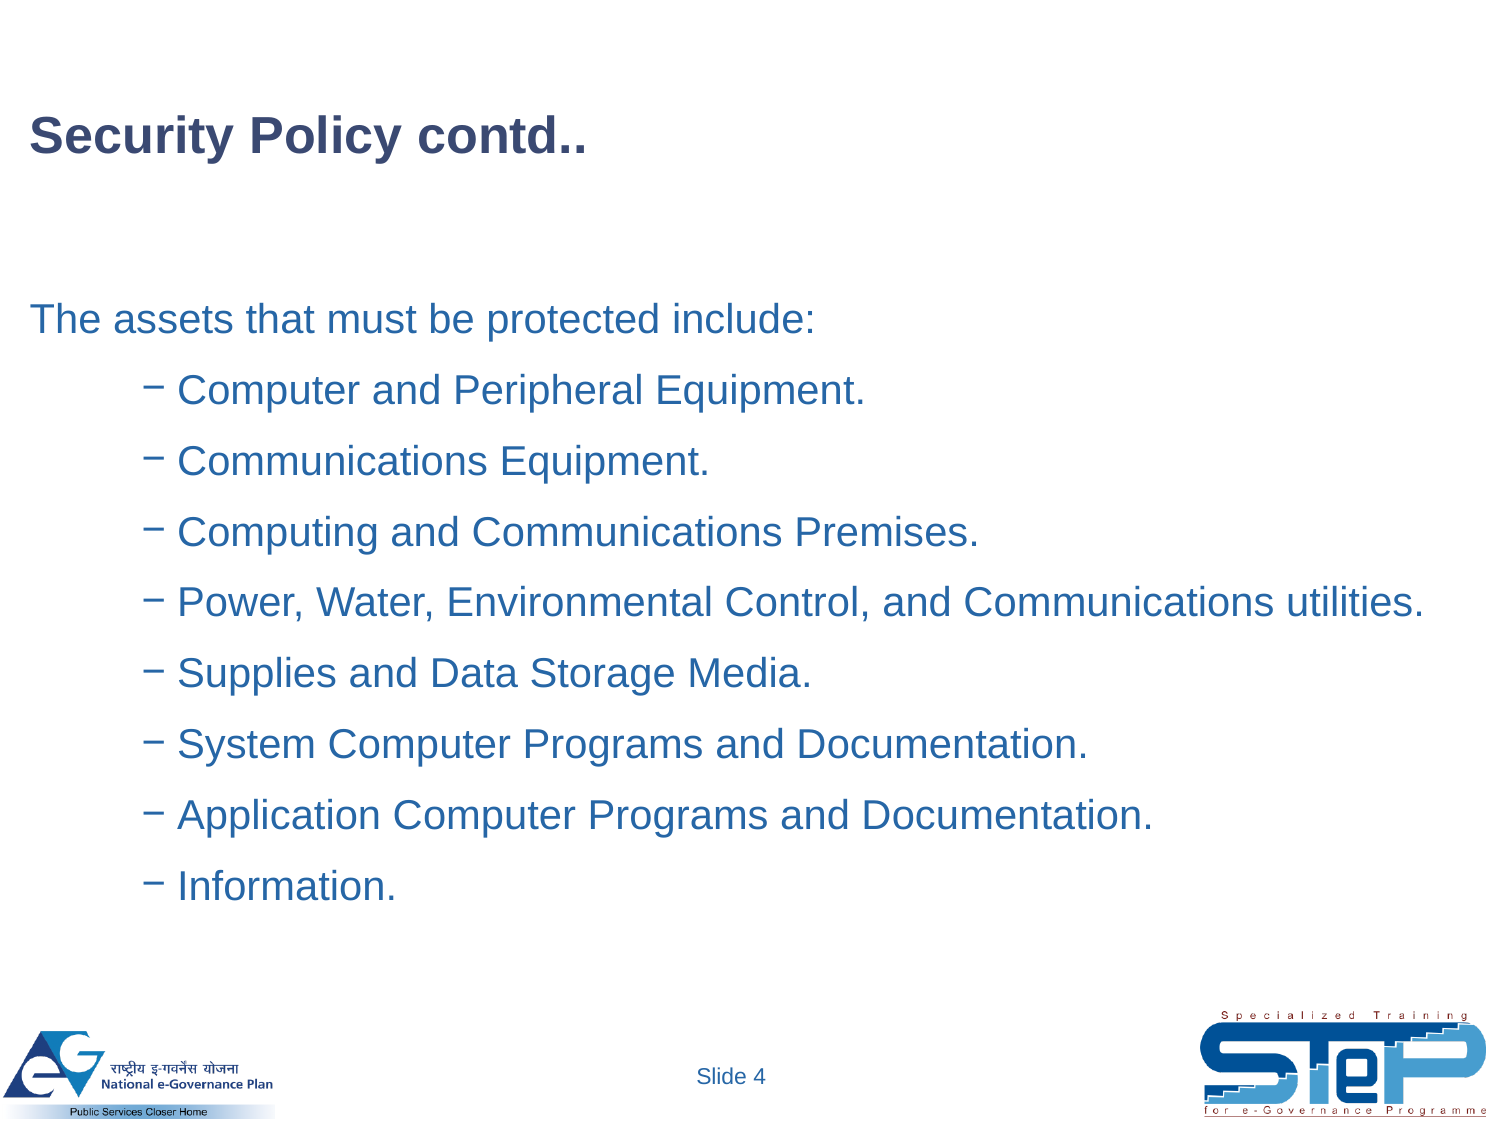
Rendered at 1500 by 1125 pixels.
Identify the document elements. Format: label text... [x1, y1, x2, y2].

list The assets that must be protected include: Computer and Peripheral Equipment. Communications Equipment. Computing and Communications Premises. Power, Water, Environmental Control, and Communications utilities. Supplies and Data Storage Media. System Computer Programs and Documentation. Application Computer Programs and Documentation. Information. [29, 291, 1470, 1001]
picture [1200, 1011, 1486, 1117]
picture [2, 1031, 275, 1119]
title Security Policy contd.. [29, 101, 1470, 226]
